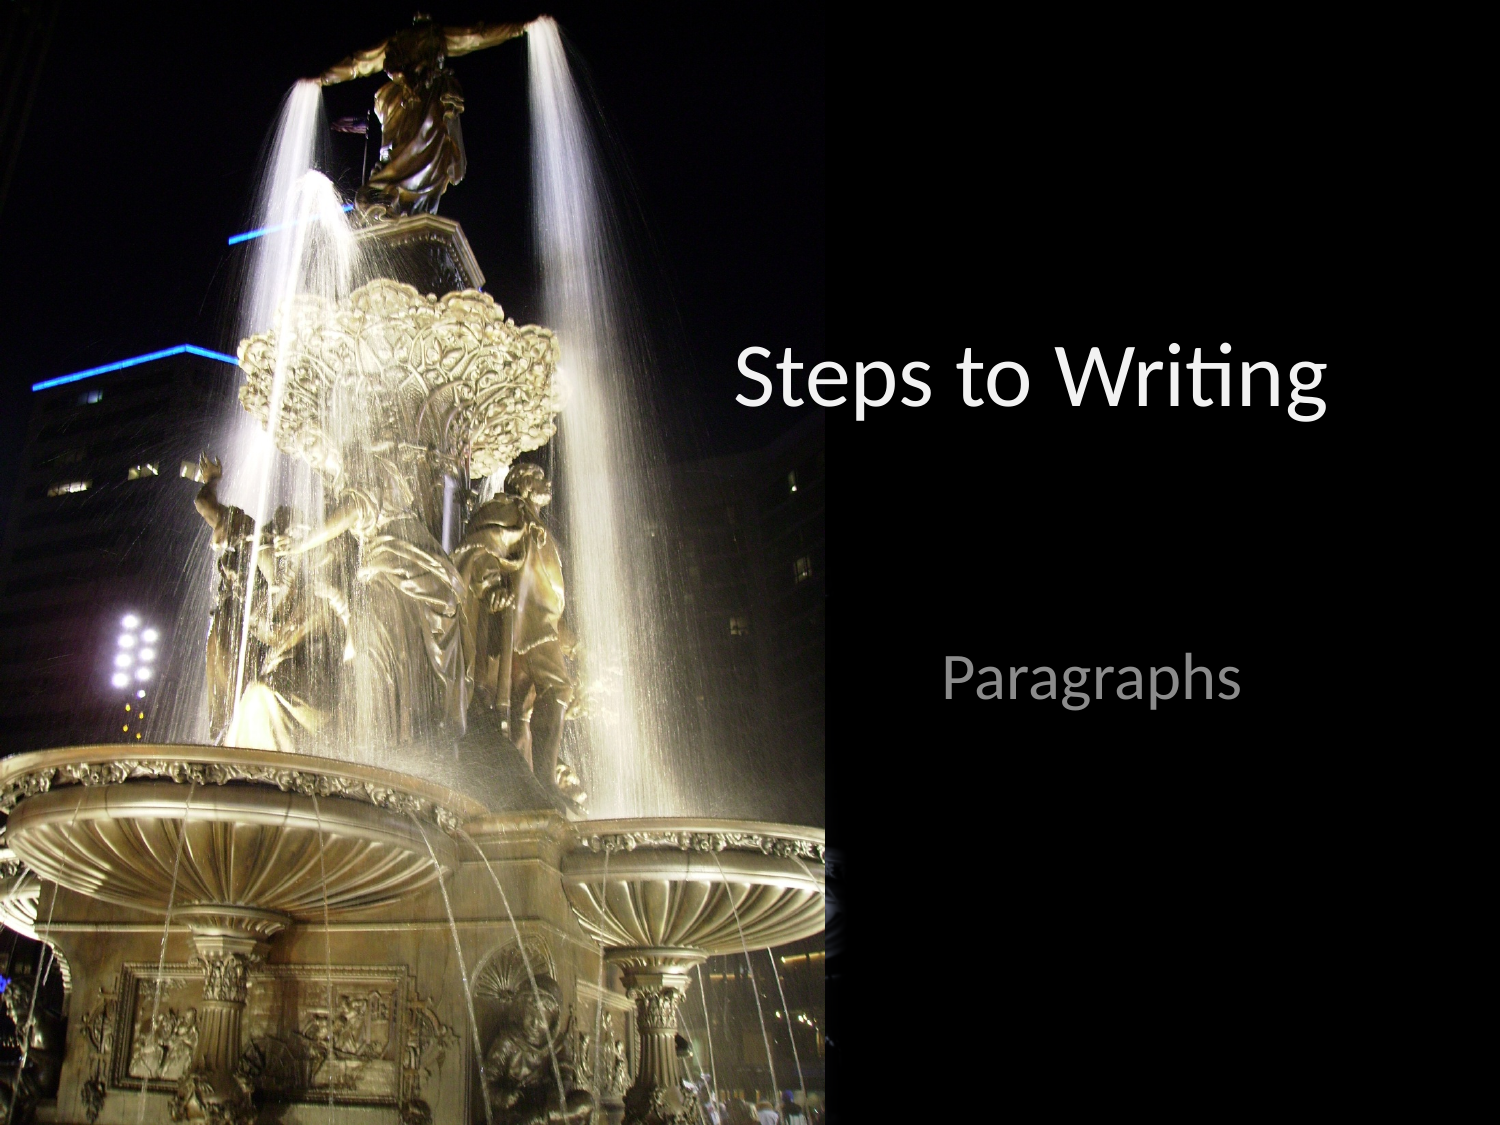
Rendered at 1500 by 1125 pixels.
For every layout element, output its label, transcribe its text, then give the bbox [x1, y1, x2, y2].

title Steps to Writing [675, 149, 1388, 591]
subtitle Paragraphs [784, 624, 1400, 913]
picture [0, 0, 825, 1125]
